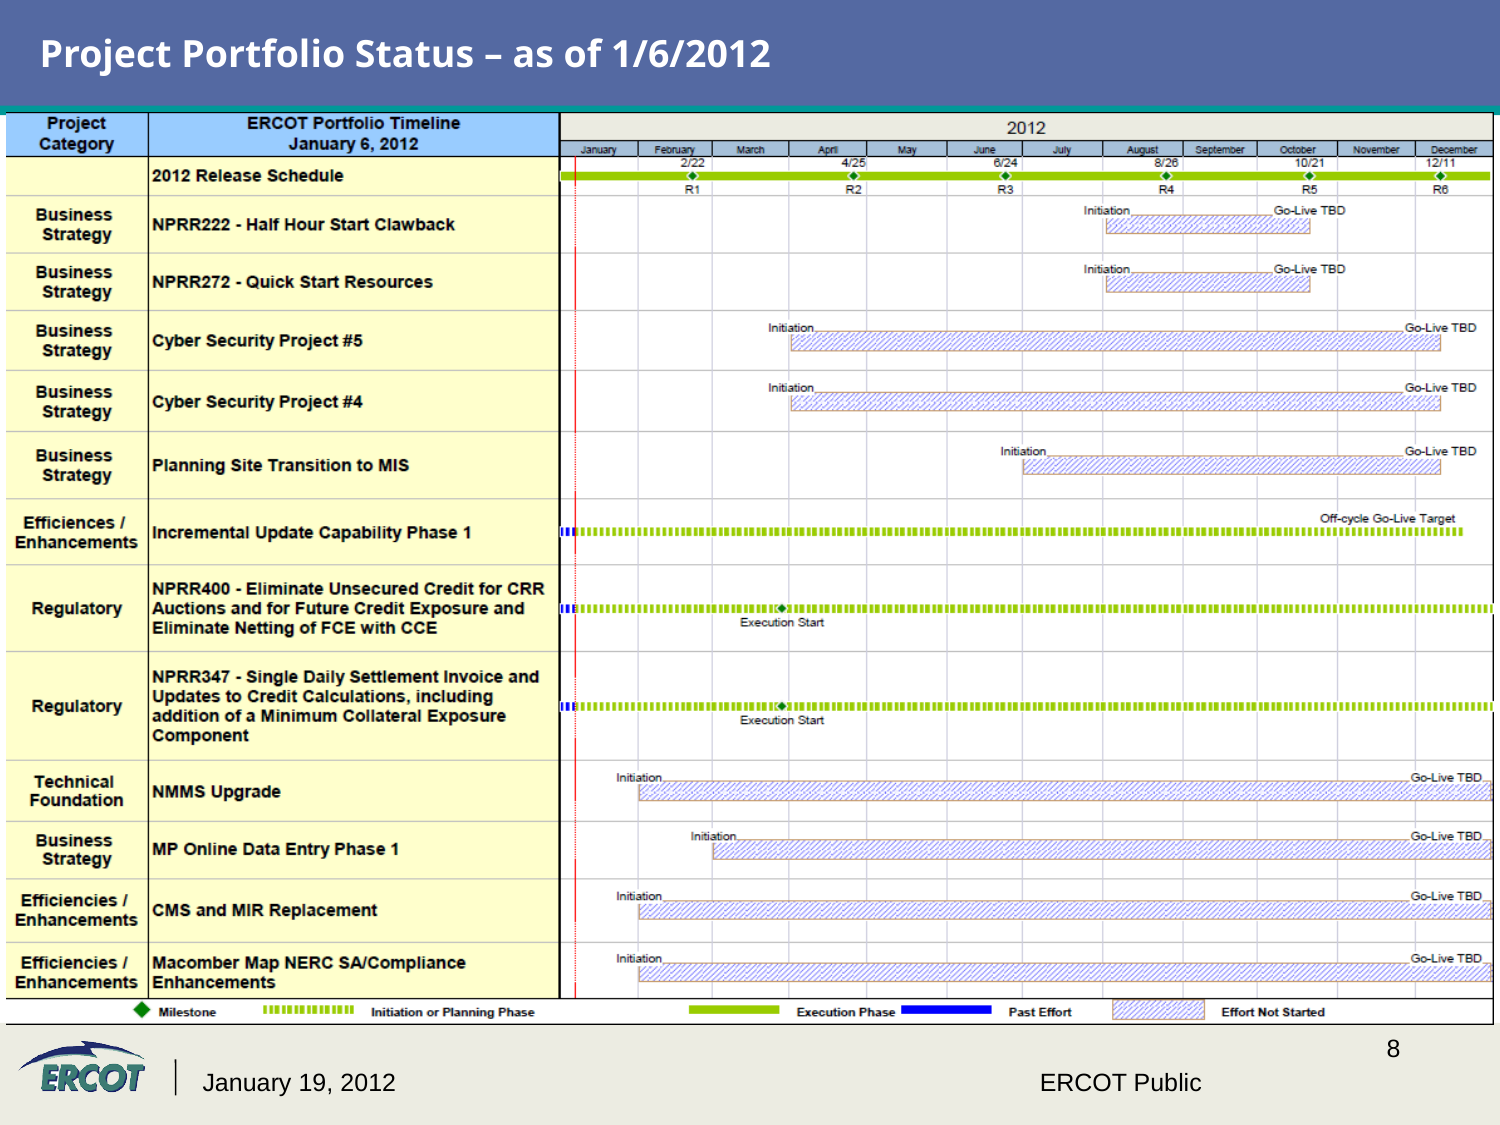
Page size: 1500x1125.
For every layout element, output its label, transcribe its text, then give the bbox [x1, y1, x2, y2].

text_box Project Portfolio Status – as of 1/6/2012 [24, 30, 1163, 106]
footer ERCOT Public [1025, 1059, 1438, 1125]
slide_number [187, 1059, 538, 1125]
text_box [24, 22, 1450, 85]
picture [10, 1031, 151, 1111]
picture [5, 112, 1494, 1026]
